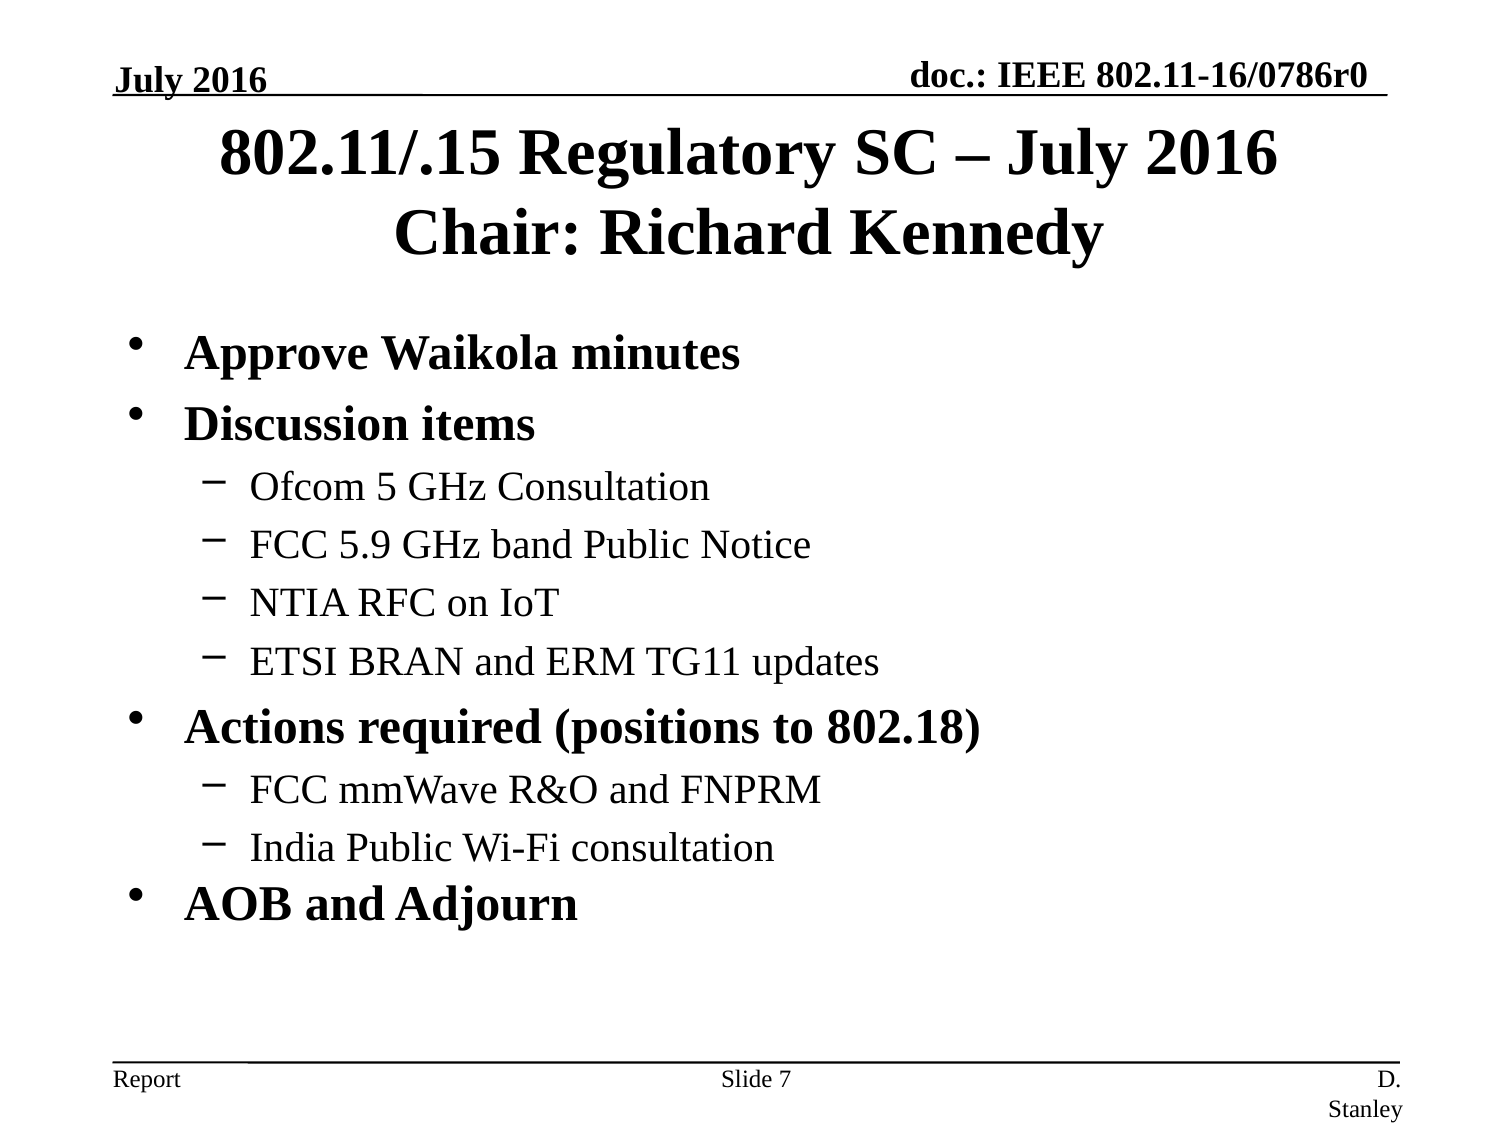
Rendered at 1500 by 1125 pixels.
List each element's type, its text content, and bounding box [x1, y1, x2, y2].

list Approve Waikola minutes Discussion items Ofcom 5 GHz Consultation FCC 5.9 GHz band Public Notice NTIA RFC on IoT ETSI BRAN and ERM TG11 updates Actions required (positions to 802.18) FCC mmWave R&O and FNPRM India Public Wi-Fi consultation AOB and Adjourn [112, 312, 1388, 975]
title 802.11/.15 Regulatory SC – July 2016 Chair: Richard Kennedy [112, 99, 1388, 275]
slide_number Slide 7 [712, 1062, 800, 1093]
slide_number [114, 54, 370, 100]
footer D. Stanley, HP Enterprise [1325, 1062, 1402, 1093]
